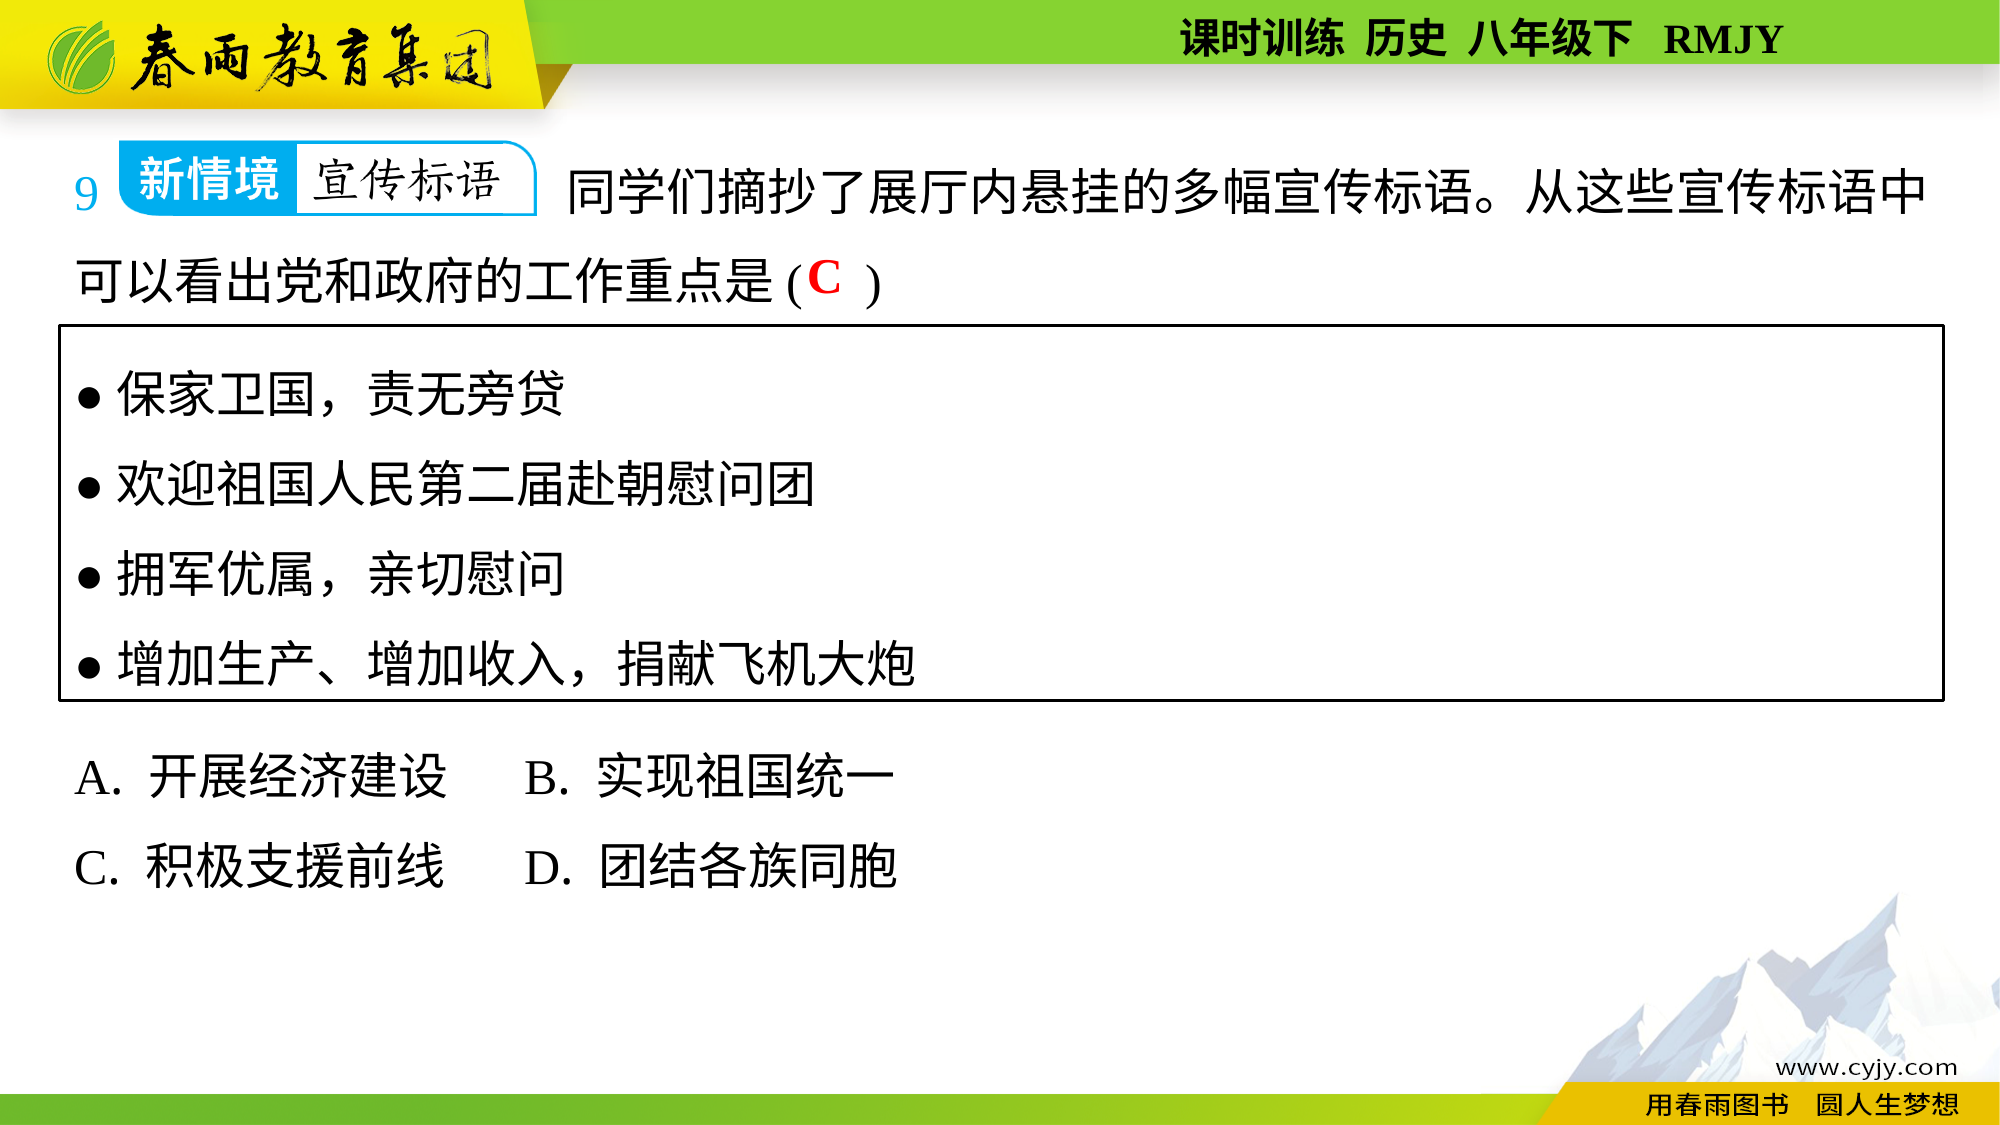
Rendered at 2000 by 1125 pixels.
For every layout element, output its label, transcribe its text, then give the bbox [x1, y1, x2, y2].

list 9 同学们摘抄了展厅内悬挂的多幅宣传标语。从这些宣传标语中可以看出党和政府的工作重点是( ) A. 开展经济建设 B. 实现祖国统一 C. 积极支援前线 D. 团结各族同胞 [59, 122, 1944, 325]
text_box C [792, 236, 858, 311]
picture [0, 0, 2000, 1125]
list 9 同学们摘抄了展厅内悬挂的多幅宣传标语。从这些宣传标语中可以看出党和政府的工作重点是( ) A. 开展经济建设 B. 实现祖国统一 C. 积极支援前线 D. 团结各族同胞 [59, 701, 1944, 910]
text_box ●保家卫国，责无旁贷 ●欢迎祖国人民第二届赴朝慰问团 ●拥军优属，亲切慰问 ●增加生产、增加收入，捐献飞机大炮 [59, 325, 1944, 701]
